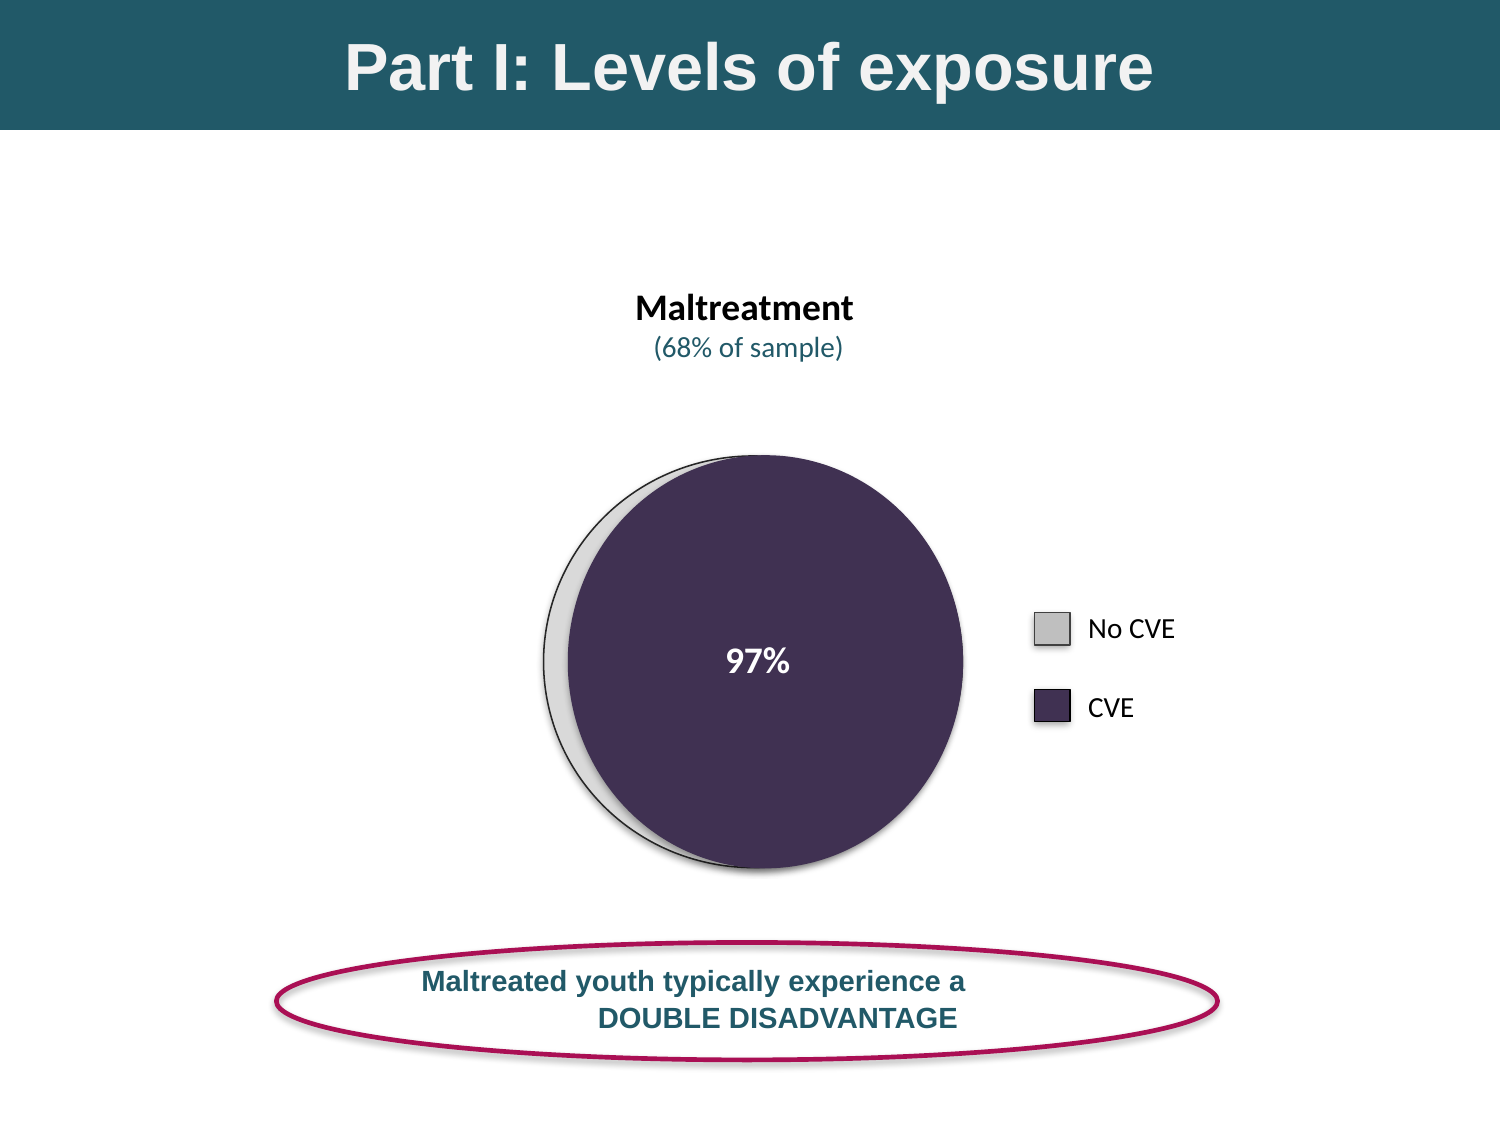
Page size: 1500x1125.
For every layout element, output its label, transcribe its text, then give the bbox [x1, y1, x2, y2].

text_box [275, 967, 356, 1035]
text_box No CVE [1073, 601, 1325, 652]
text_box Maltreatment (68% of sample) [515, 275, 982, 371]
text_box [410, 1043, 1084, 1061]
text_box [1034, 689, 1071, 722]
text_box CVE [1073, 681, 1325, 731]
text_box [1142, 968, 1219, 1034]
text_box 97% [710, 628, 816, 689]
text_box [1034, 612, 1071, 646]
text_box Maltreated youth typically experience a DOUBLE DISADVANTAGE [356, 942, 1142, 1043]
text_box Part I: Levels of exposure [0, 0, 1500, 130]
text_box [542, 455, 741, 850]
text_box [567, 455, 964, 869]
